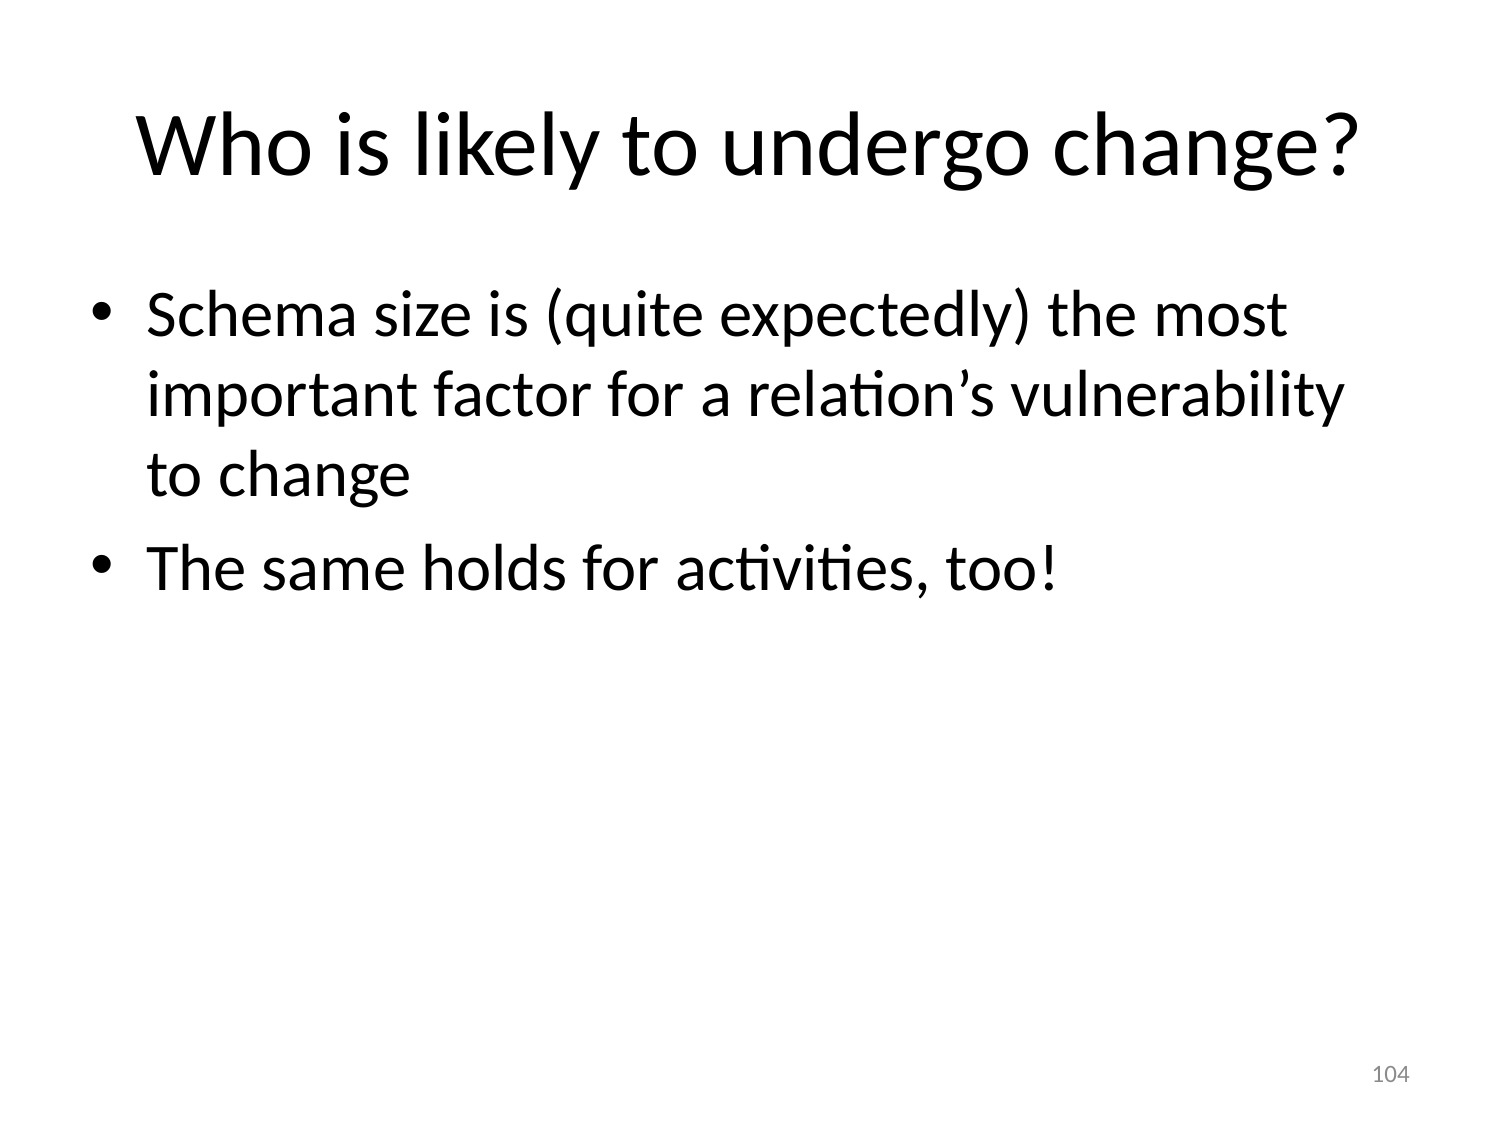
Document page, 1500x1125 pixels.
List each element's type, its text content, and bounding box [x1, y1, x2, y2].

slide_number 104 [1074, 1042, 1425, 1103]
title Who is likely to undergo change? [75, 45, 1425, 233]
list Schema size is (quite expectedly) the most important factor for a relation’s vulnerability to change The same holds for activities, too! [75, 262, 1425, 1005]
